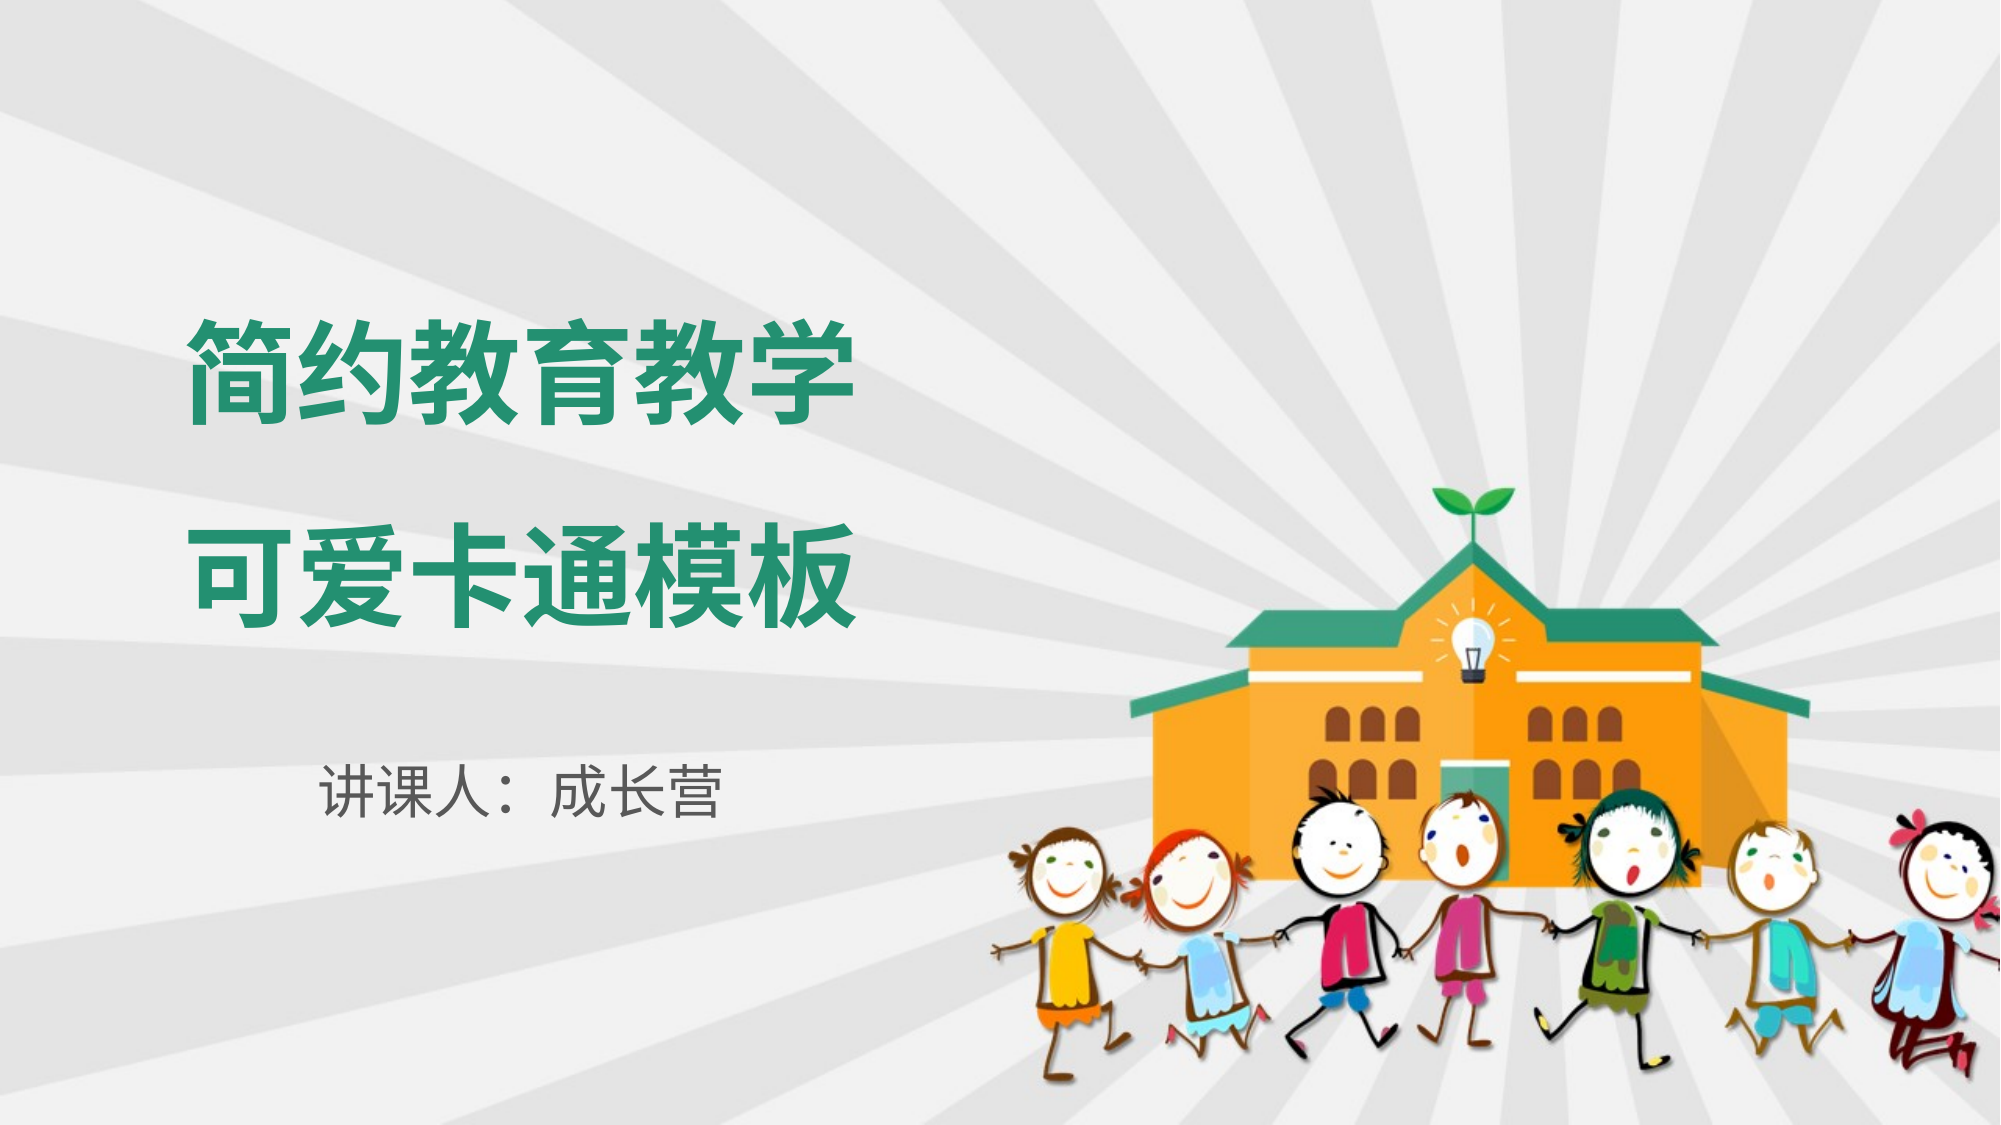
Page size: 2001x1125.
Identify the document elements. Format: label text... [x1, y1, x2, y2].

title 简约教育教学 可爱卡通模板 [24, 197, 1018, 679]
subtitle 讲课人：成长营 [20, 701, 1022, 846]
picture [0, 0, 2000, 1125]
